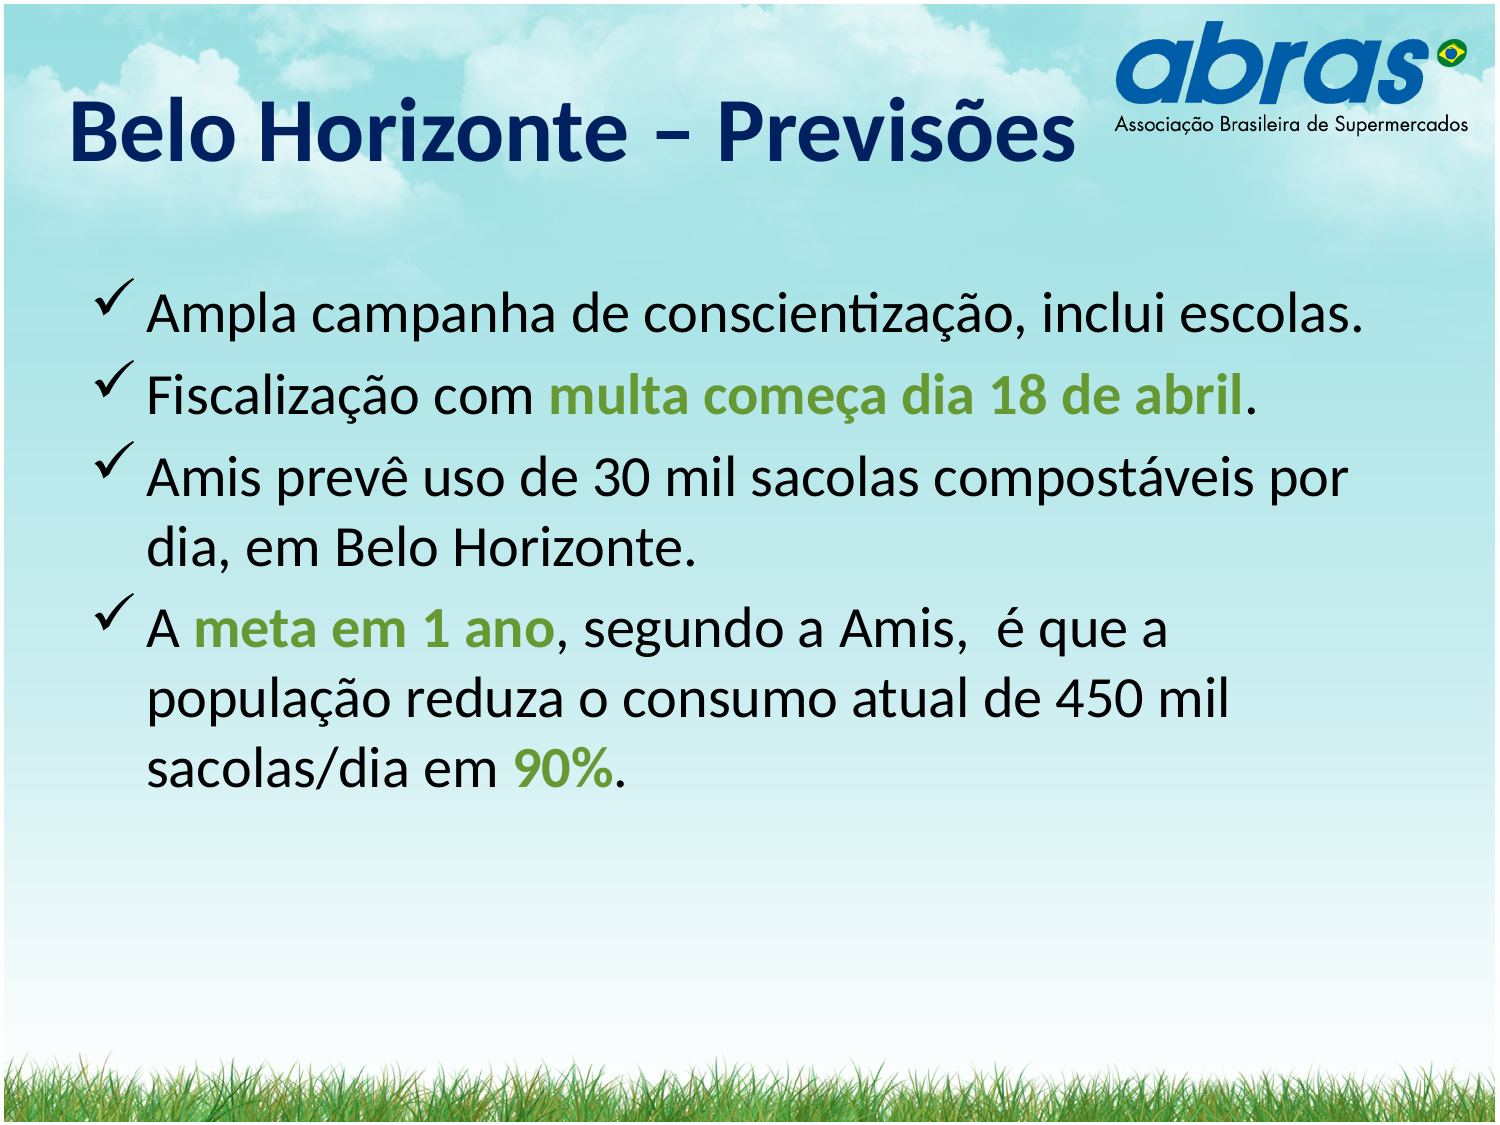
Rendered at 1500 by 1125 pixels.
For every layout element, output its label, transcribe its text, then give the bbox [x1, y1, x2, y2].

list Ampla campanha de conscientização, inclui escolas. Fiscalização com multa começa dia 18 de abril. Amis prevê uso de 30 mil sacolas compostáveis por dia, em Belo Horizonte. A meta em 1 ano, segundo a Amis, é que a população reduza o consumo atual de 450 mil sacolas/dia em 90%. [74, 266, 1426, 1006]
picture [0, 0, 1500, 1125]
title Belo Horizonte – Previsões [52, 30, 1404, 219]
